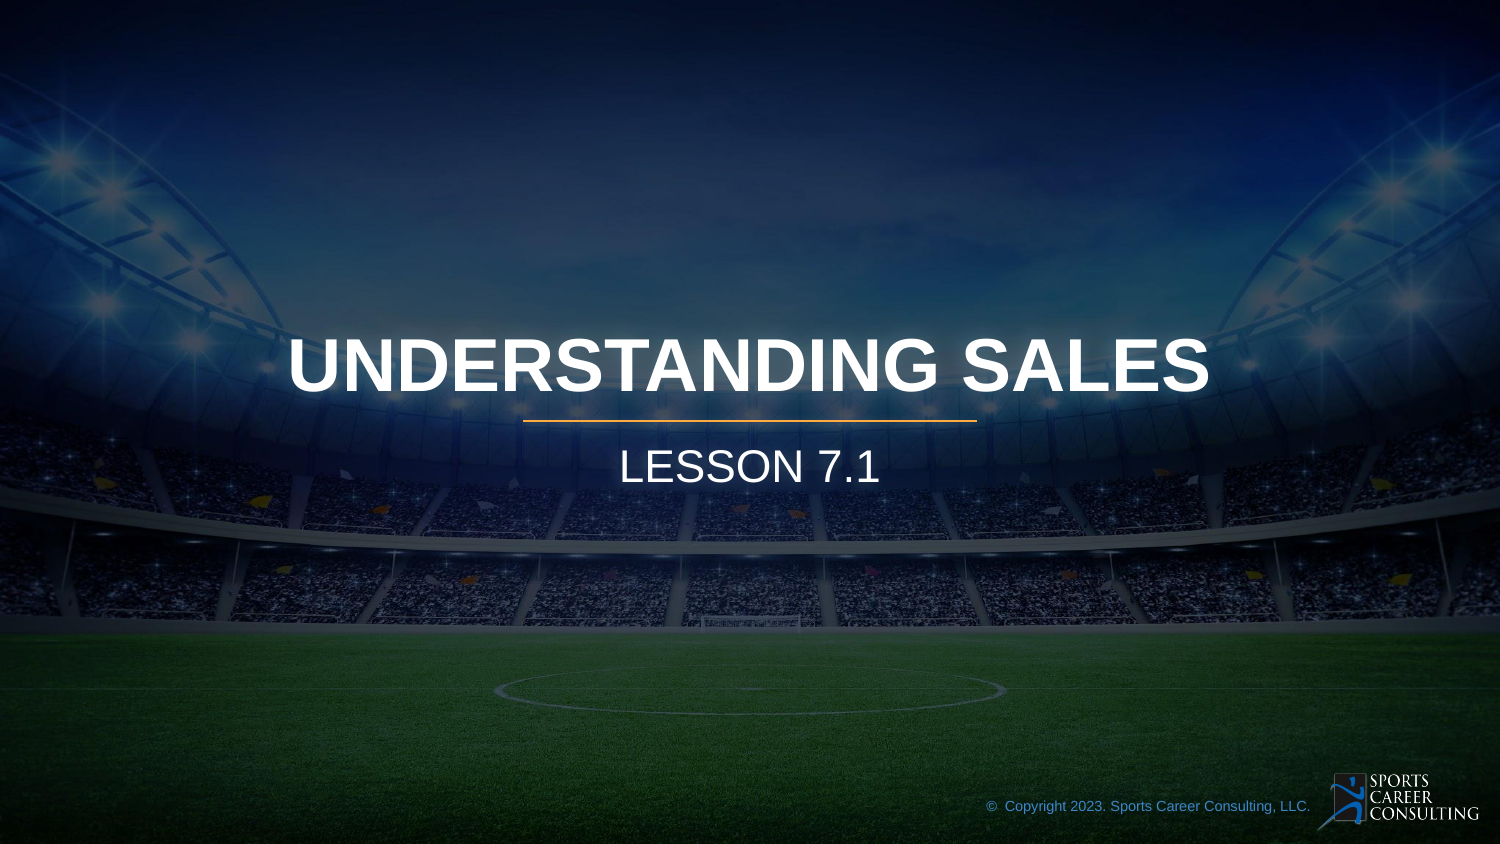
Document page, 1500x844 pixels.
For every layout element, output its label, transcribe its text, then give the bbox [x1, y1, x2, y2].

text_box © Copyright 2023. Sports Career Consulting, LLC. [914, 769, 1326, 832]
picture [0, 0, 1500, 844]
title LESSON 7.1 [482, 430, 1018, 507]
title UNDERSTANDING SALES [261, 316, 1239, 422]
